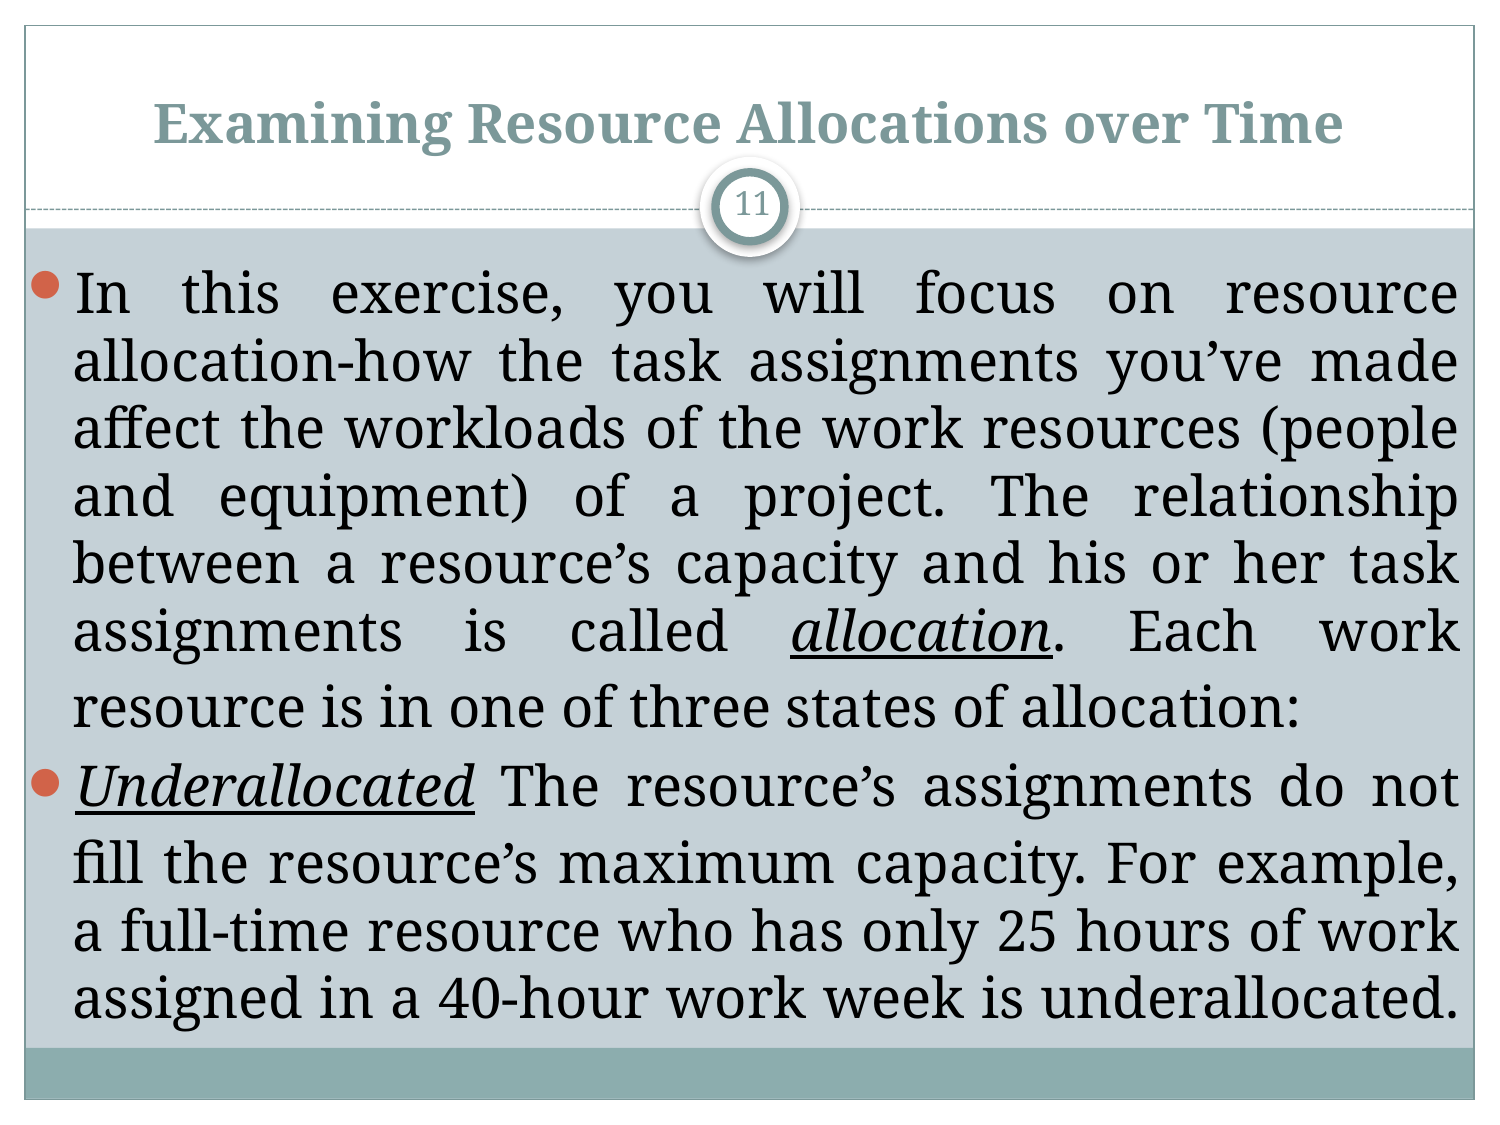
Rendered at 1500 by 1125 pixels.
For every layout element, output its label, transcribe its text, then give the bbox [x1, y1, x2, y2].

list In this exercise, you will focus on resource allocation-how the task assignments you’ve made affect the workloads of the work resources (people and equipment) of a project. The relationship between a resource’s capacity and his or her task assignments is called allocation. Each work resource is in one of three states of allocation: Underallocated The resource’s assignments do not fill the resource’s maximum capacity. For example, a full-time resource who has only 25 hours of work assigned in a 40-hour work week is underallocated. [12, 249, 1475, 1075]
slide_number 11 [715, 168, 791, 241]
title Examining Resource Allocations over Time [49, 37, 1450, 162]
